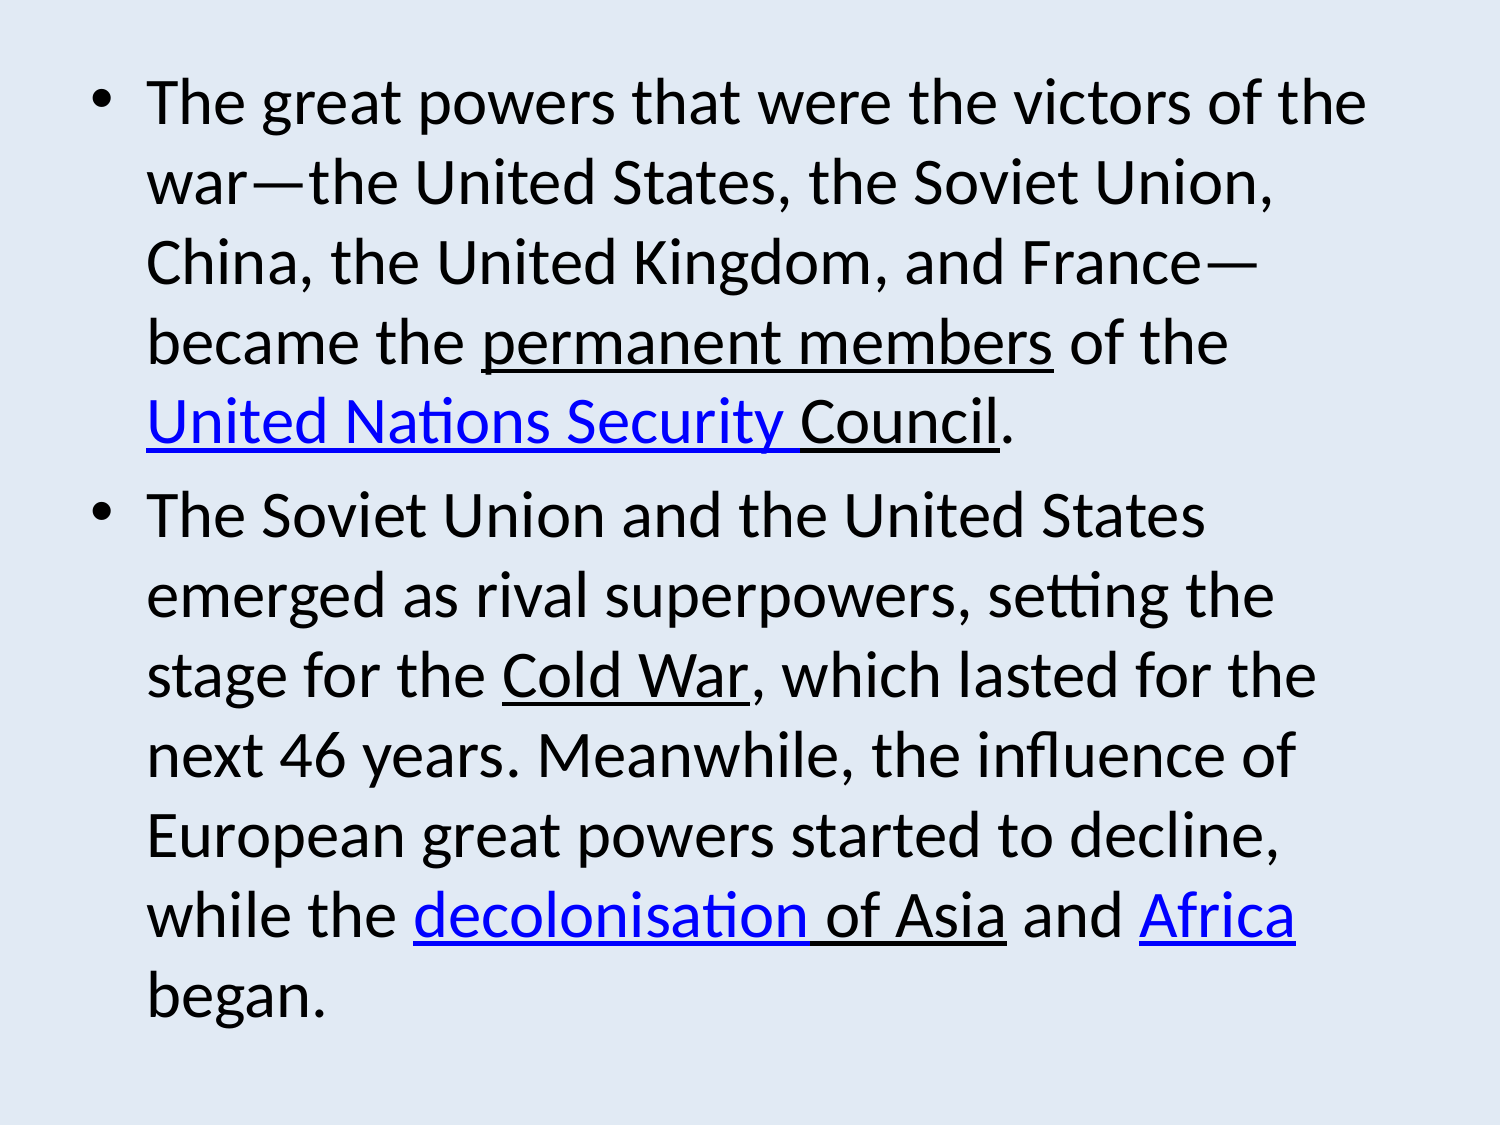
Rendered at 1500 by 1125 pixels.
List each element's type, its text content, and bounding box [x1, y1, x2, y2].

list The great powers that were the victors of the war—the United States, the Soviet Union, China, the United Kingdom, and France—became the permanent members of the United Nations Security Council. The Soviet Union and the United States emerged as rival superpowers, setting the stage for the Cold War, which lasted for the next 46 years. Meanwhile, the influence of European great powers started to decline, while the decolonisation of Asia and Africa began. [75, 50, 1425, 1050]
